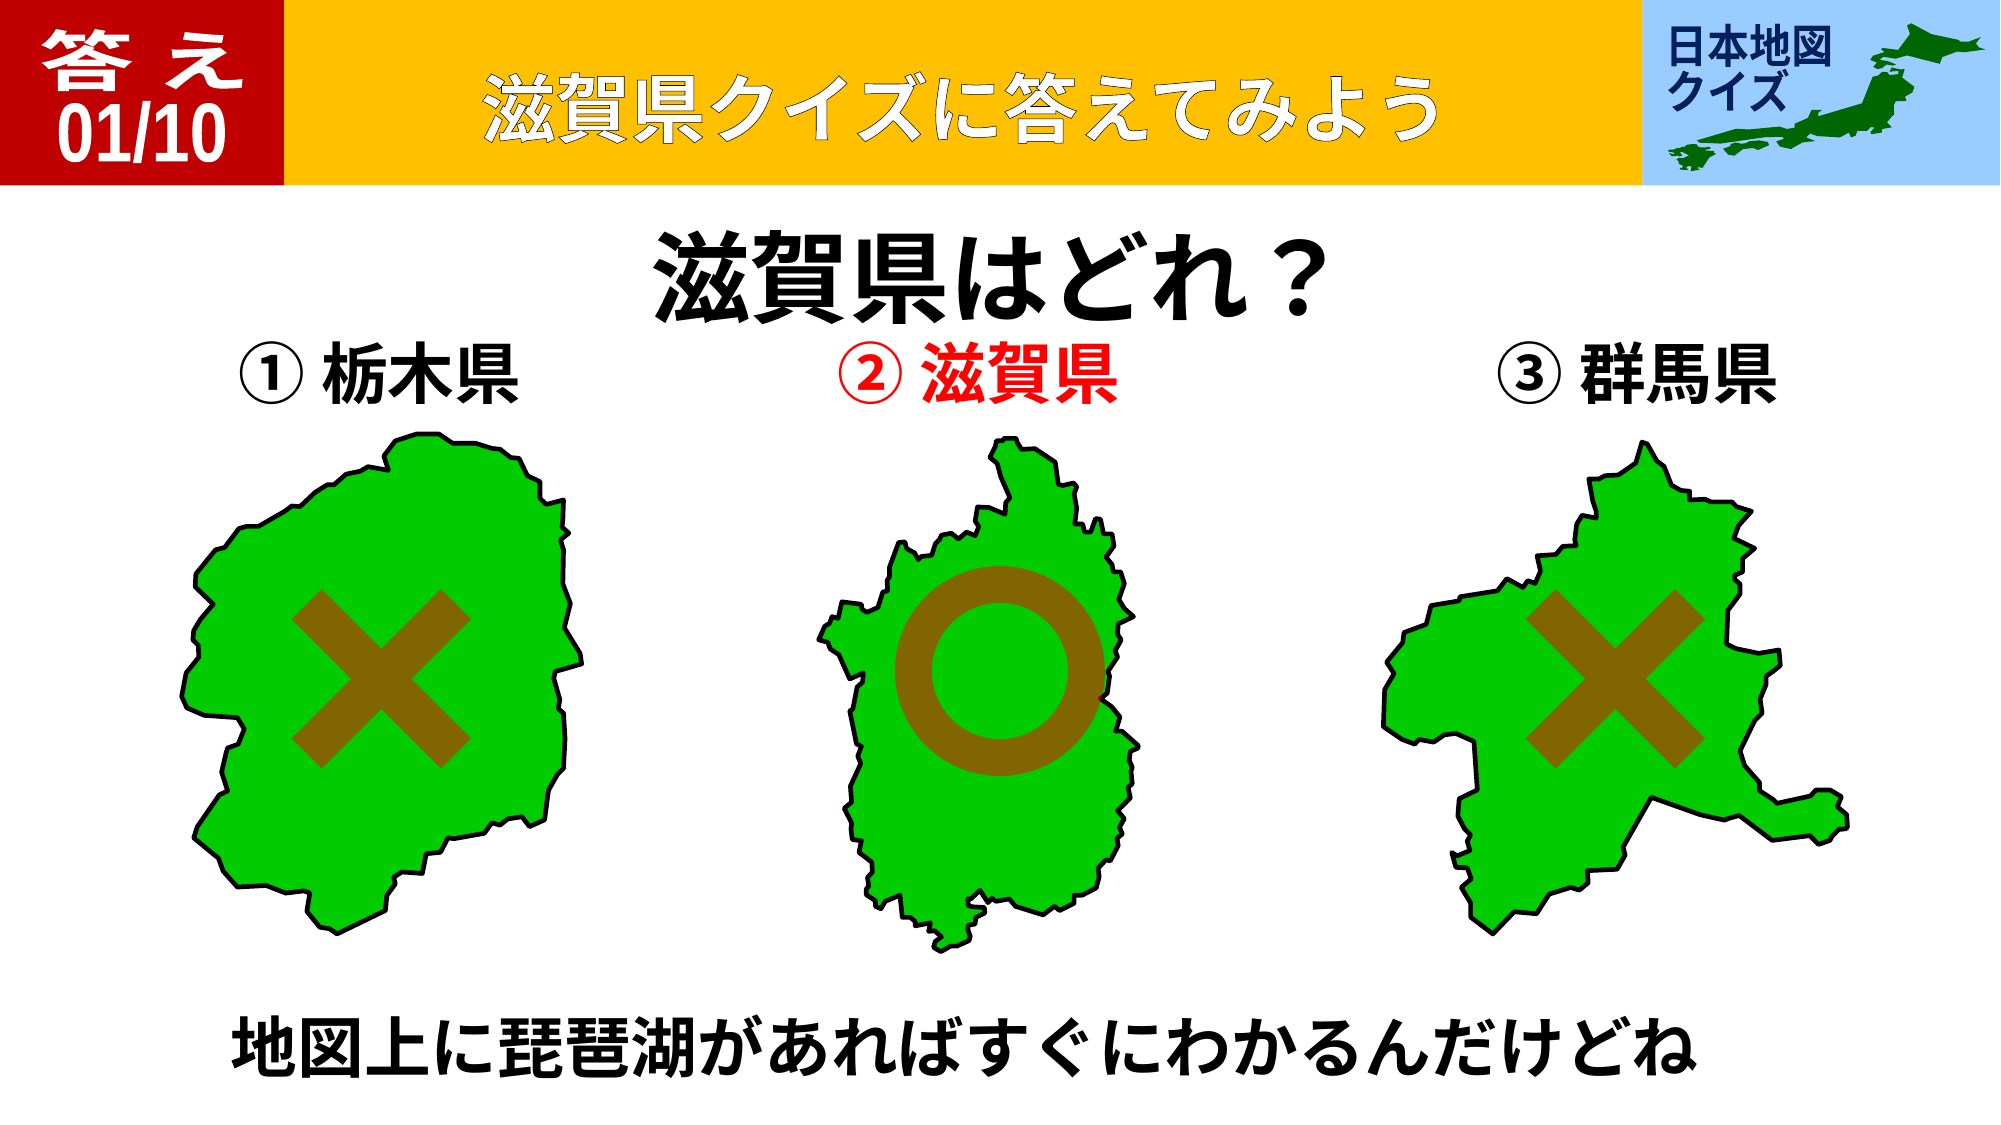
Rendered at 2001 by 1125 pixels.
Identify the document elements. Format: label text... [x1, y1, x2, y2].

text_box [291, 589, 472, 769]
text_box 地図上に琵琶湖があればすぐにわかるんだけどね [215, 998, 1714, 1093]
text_box ②滋賀県 [822, 343, 1135, 420]
text_box [1383, 442, 1848, 934]
text_box [818, 438, 1139, 952]
text_box [894, 566, 1105, 777]
text_box ③群馬県 [1481, 324, 1795, 420]
text_box [1525, 589, 1706, 769]
text_box ①栃木県 [223, 324, 537, 420]
text_box 滋賀県はどれ？ [635, 208, 1365, 343]
text_box [181, 434, 582, 934]
